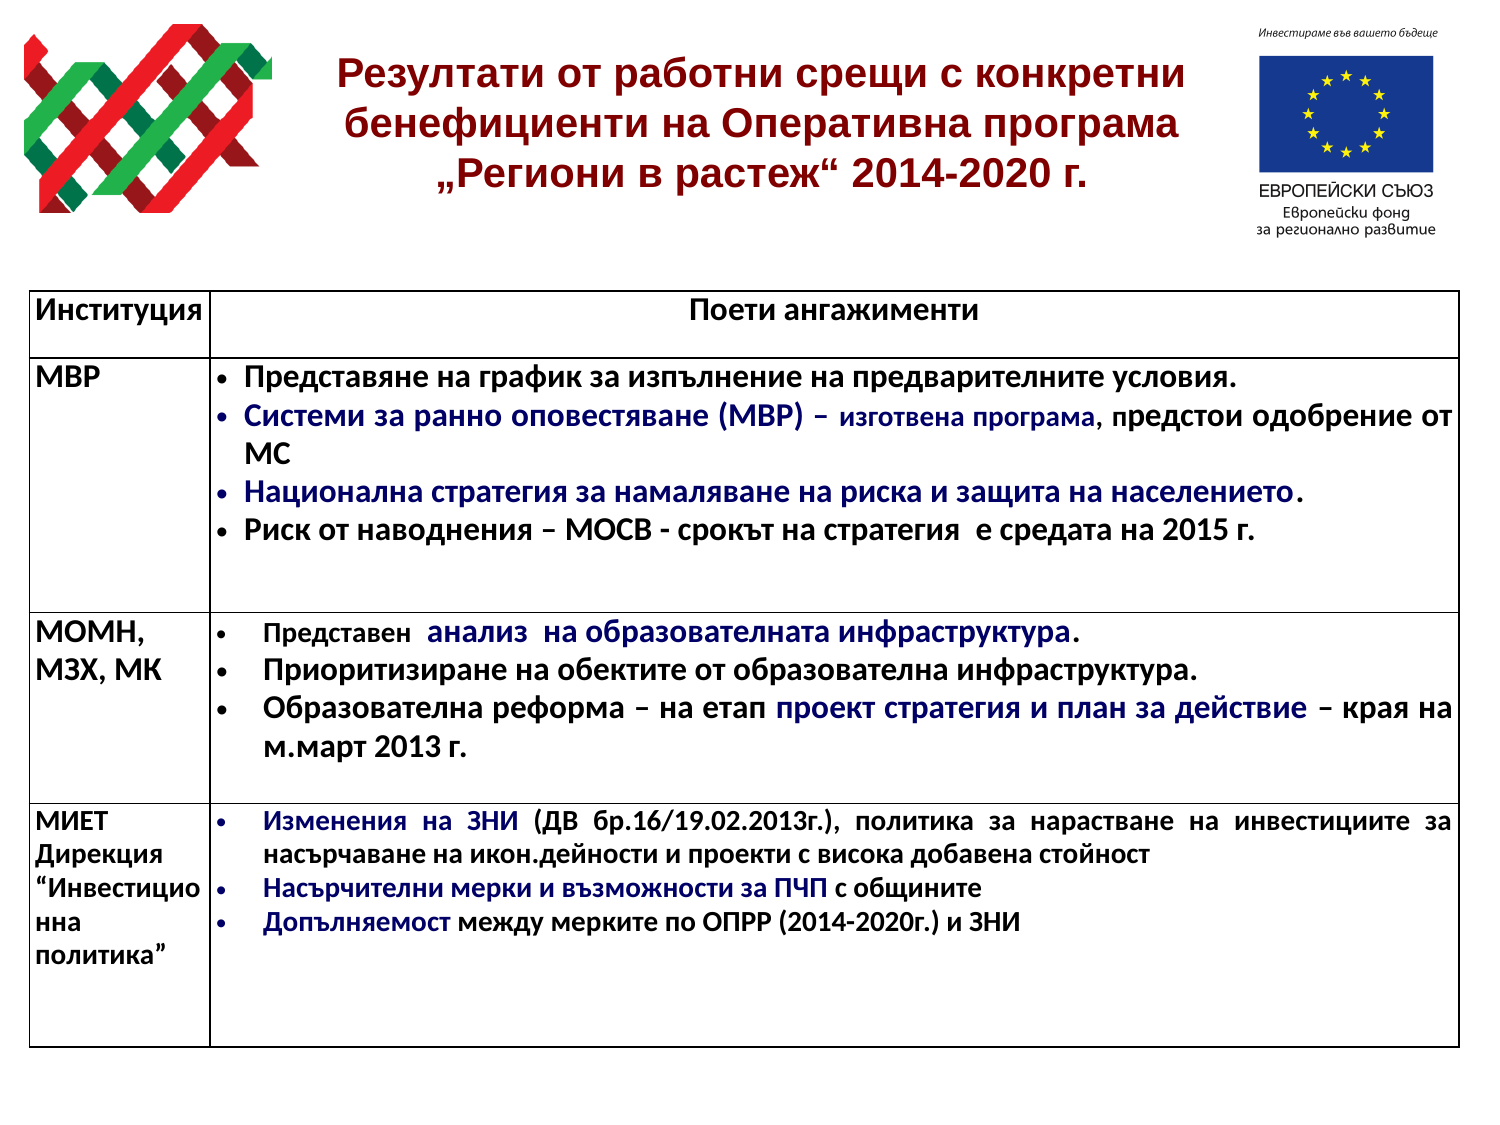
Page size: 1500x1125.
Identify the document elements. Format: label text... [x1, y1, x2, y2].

table_header Поети ангажименти [211, 292, 1458, 357]
table_cell Изменения на ЗНИ (ДВ бр.16/19.02.2013г.), политика за нарастване на инвестициите за насърчаване на икон.дейности и проекти с висока добавена стойност Насърчителни мерки и възможности за ПЧП с общините Допълняемост между мерките по ОПРР (2014-2020г.) и ЗНИ [211, 804, 1458, 1046]
table_header Институция [30, 292, 209, 357]
table_cell Представен анализ на образователната инфраструктура. Приоритизиране на обектите от образователна инфраструктура. Образователна реформа – на етап проект стратегия и план за действие – края на м.март 2013 г. [211, 613, 1458, 803]
table_cell МОМН, МЗХ, МК [30, 613, 209, 803]
text_box Резултати от работни срещи с конкретни бенефициенти на Оперативна програма „Региони в растеж“ 2014-2020 г. [301, 45, 1223, 197]
picture [24, 24, 272, 213]
picture [1257, 27, 1438, 238]
table_cell МВР [30, 359, 209, 612]
table_cell Представяне на график за изпълнение на предварителните условия. Системи за ранно оповестяване (МВР) – изготвена програма, предстои одобрение от МС Национална стратегия за намаляване на риска и защита на населението. Риск от наводнения – МОСВ - срокът на стратегия е средата на 2015 г. [211, 359, 1458, 612]
table_cell МИЕТ Дирекция “Инвестиционна политика” [30, 804, 209, 1046]
